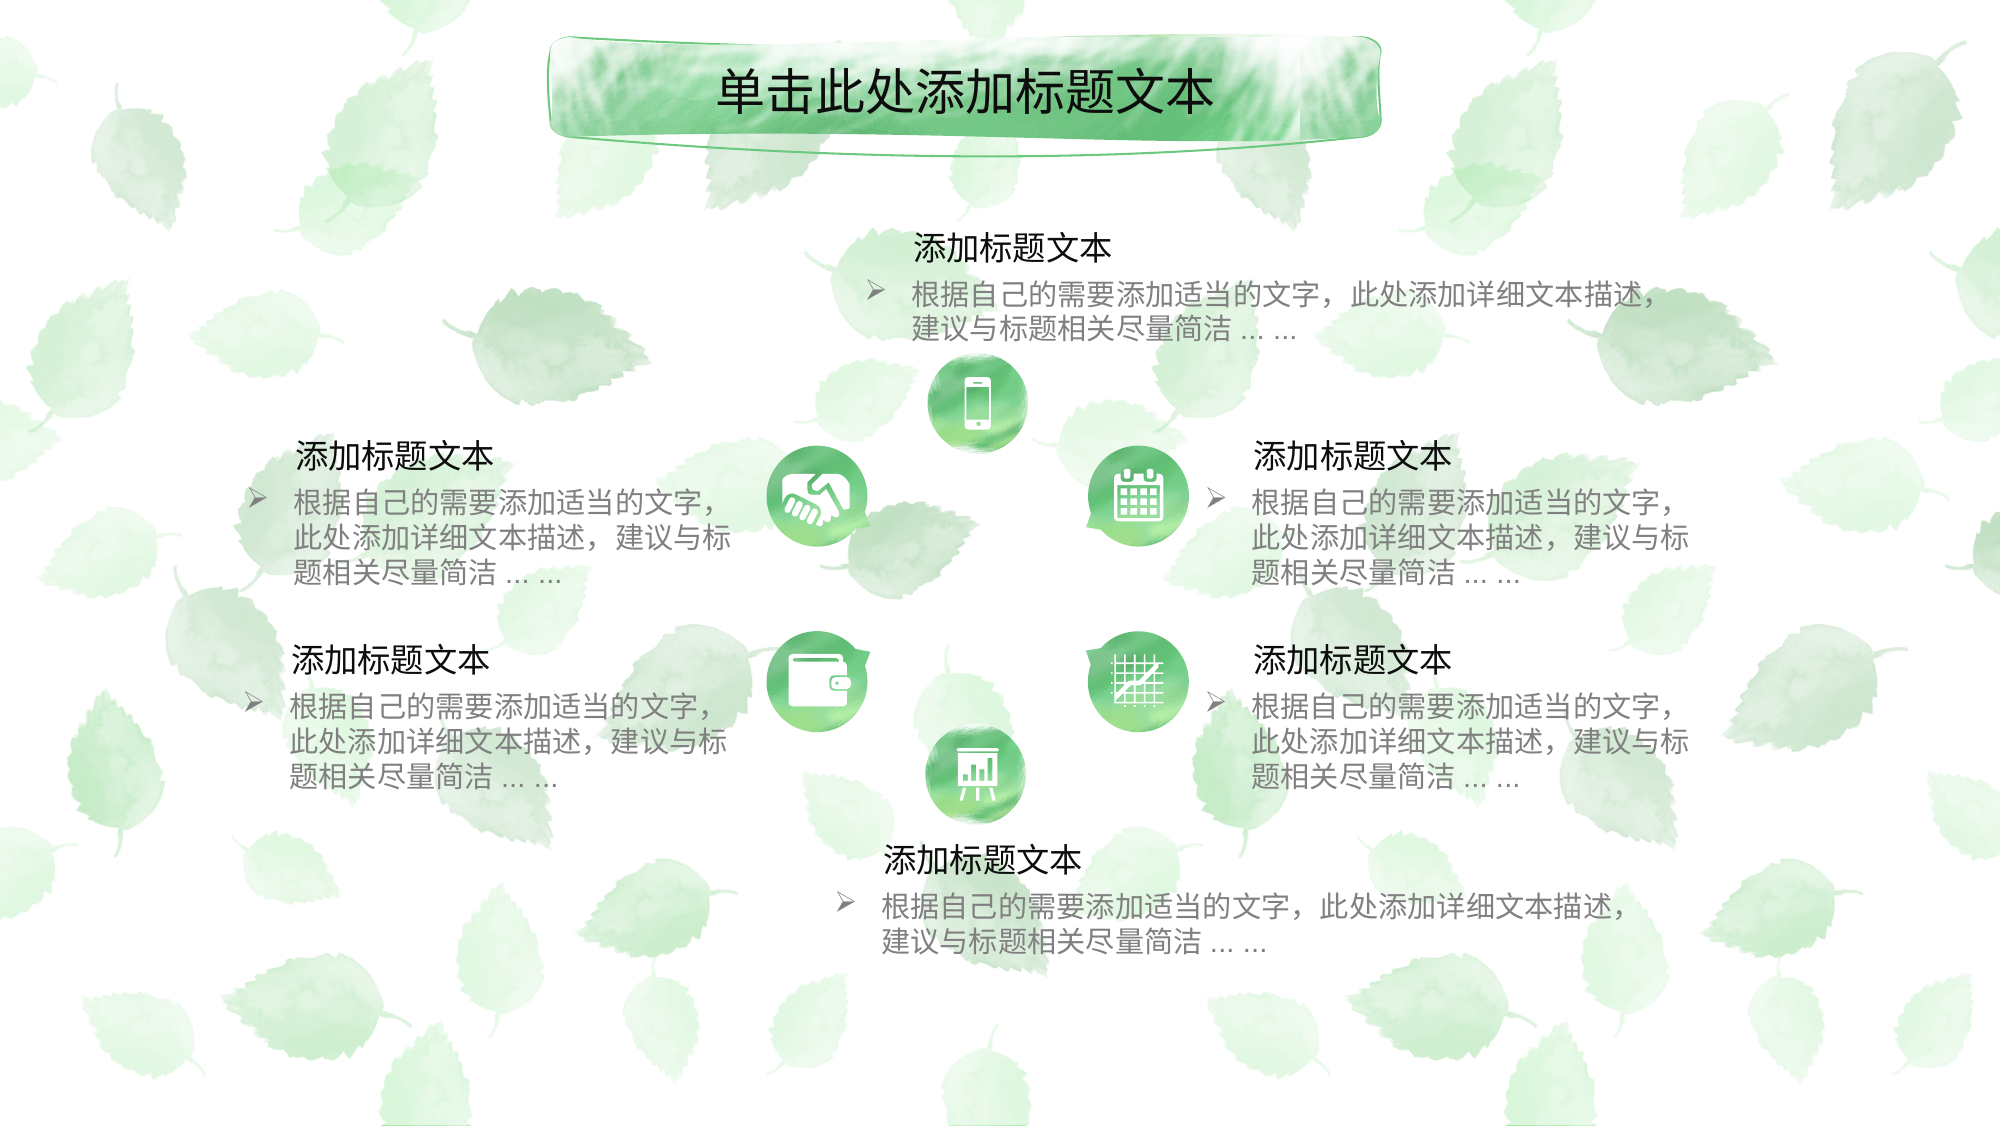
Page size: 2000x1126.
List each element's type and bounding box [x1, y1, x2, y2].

text_box [550, 37, 1381, 137]
text_box [1189, 636, 1724, 803]
text_box [819, 836, 1636, 967]
text_box [849, 224, 1660, 355]
text_box [925, 723, 1027, 825]
text_box [748, 427, 886, 565]
text_box [927, 355, 1029, 454]
text_box [1069, 427, 1208, 566]
text_box [748, 612, 886, 751]
text_box [227, 636, 762, 803]
text_box [231, 432, 766, 598]
text_box [1190, 432, 1724, 598]
text_box [1069, 612, 1208, 751]
picture [995, 137, 1359, 142]
picture [1033, 33, 1356, 37]
